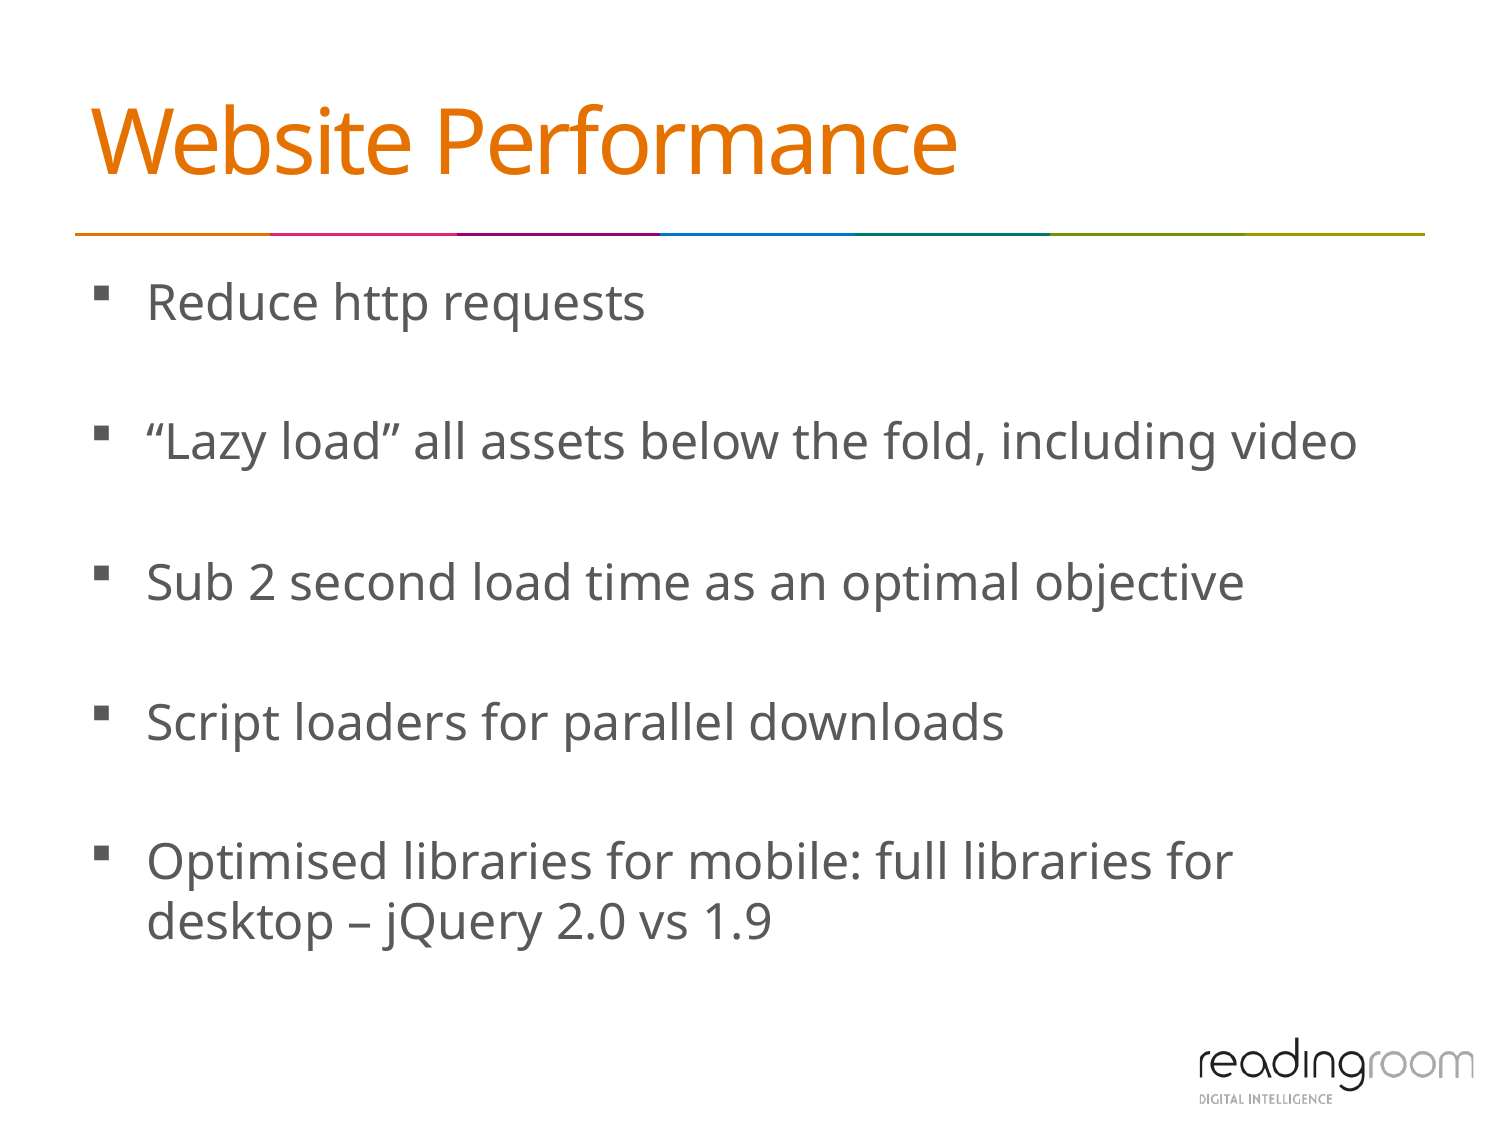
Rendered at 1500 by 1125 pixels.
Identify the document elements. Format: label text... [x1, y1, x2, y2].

list Reduce http requests “Lazy load” all assets below the fold, including video Sub 2 second load time as an optimal objective Script loaders for parallel downloads Optimised libraries for mobile: full libraries for desktop – jQuery 2.0 vs 1.9 [74, 262, 1426, 1006]
title Website Performance [75, 45, 1425, 233]
